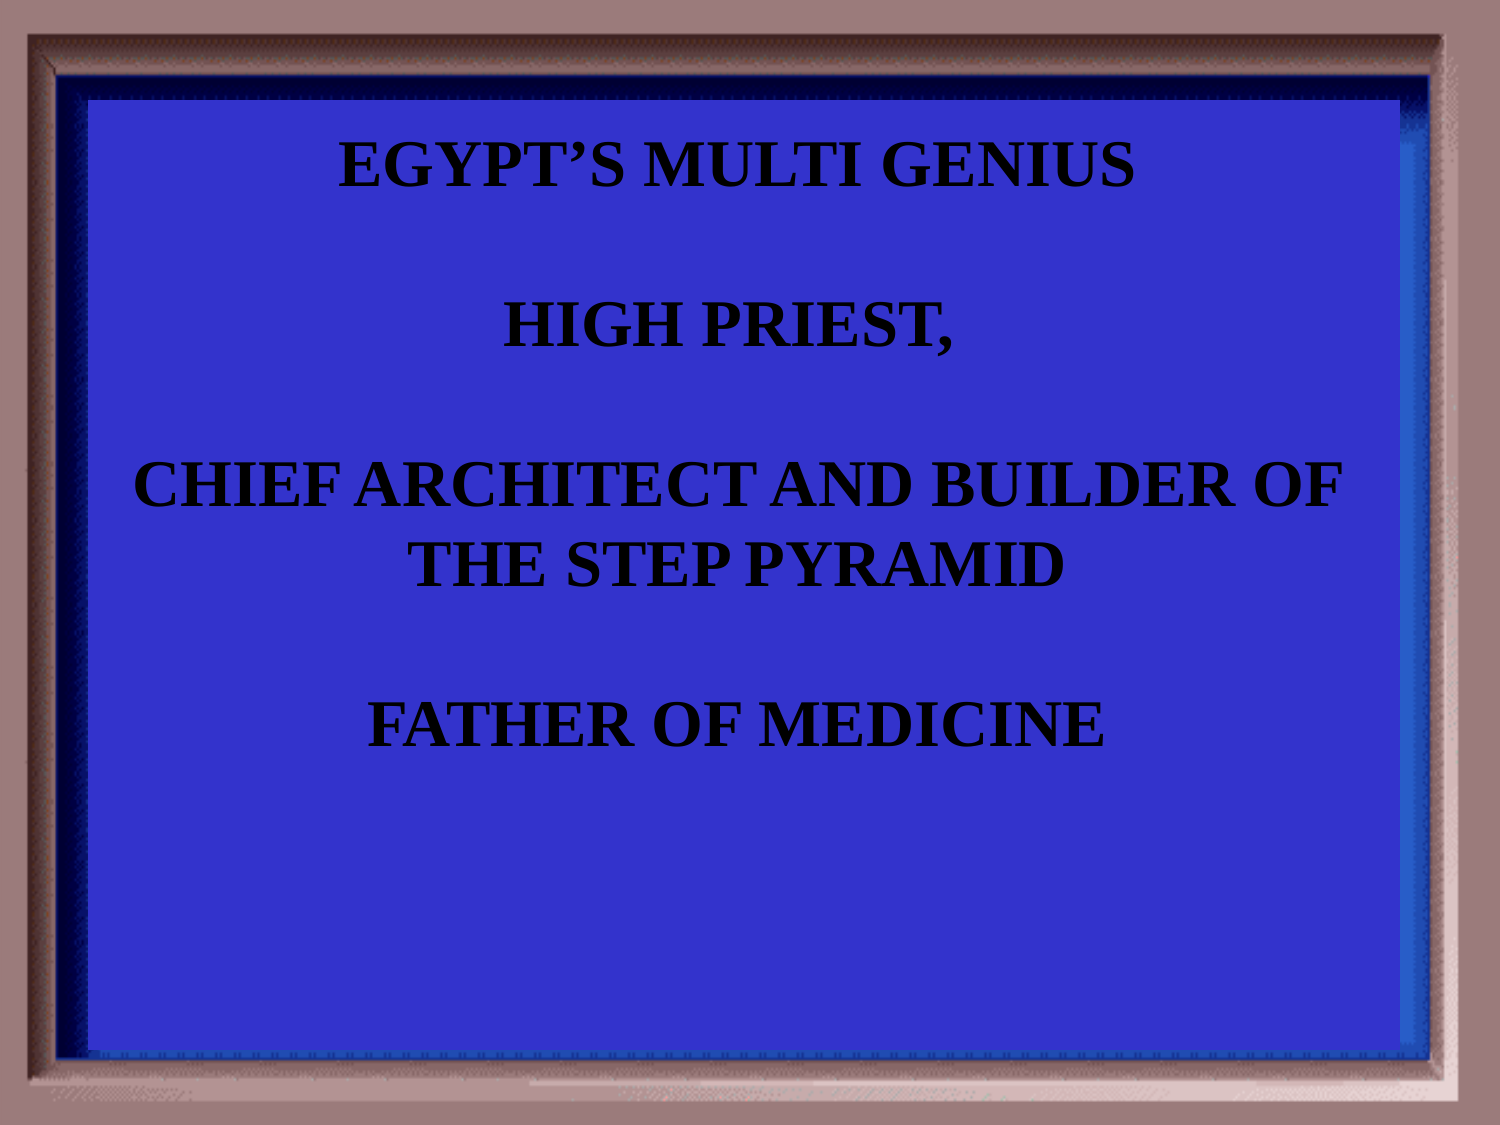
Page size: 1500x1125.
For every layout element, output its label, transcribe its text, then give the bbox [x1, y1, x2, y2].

text_box [87, 99, 1401, 1051]
text_box Egypt’s multi genius High priest, Chief architect and builder of the step pyramid Father of medicine [75, 112, 1400, 927]
picture [0, 0, 1500, 1125]
